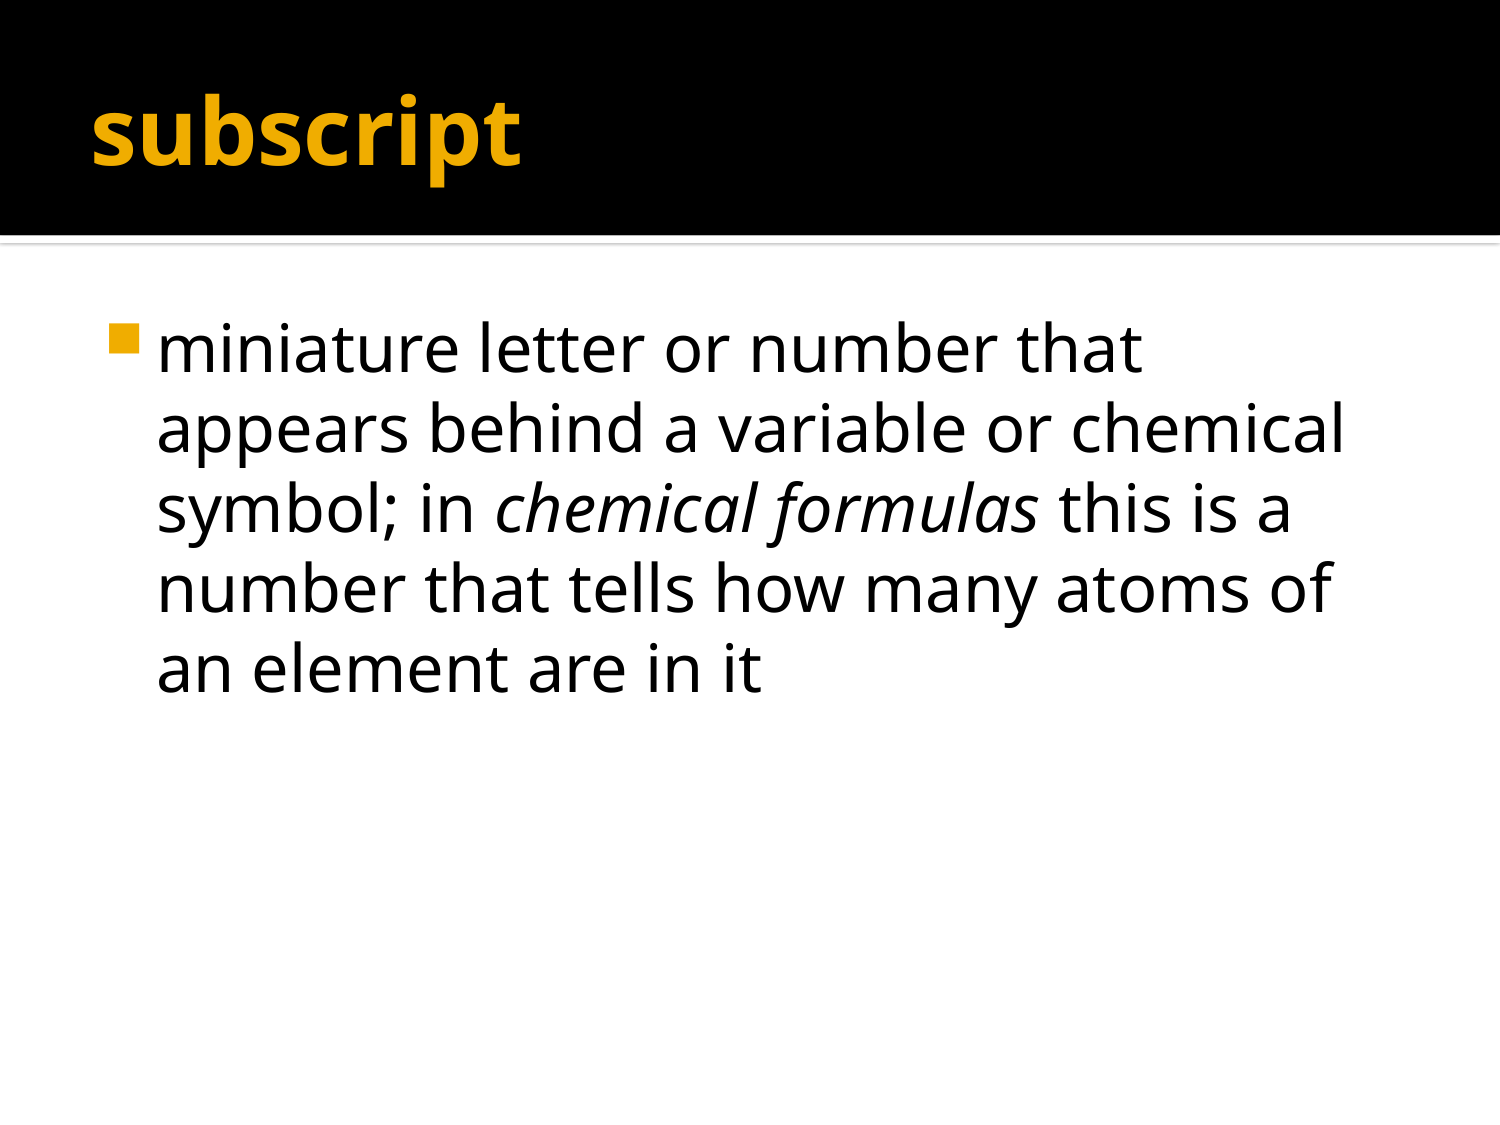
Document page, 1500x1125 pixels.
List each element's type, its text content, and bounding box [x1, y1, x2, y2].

title subscript [75, 25, 1425, 231]
list miniature letter or number that appears behind a variable or chemical symbol; in chemical formulas this is a number that tells how many atoms of an element are in it [75, 291, 1425, 1050]
